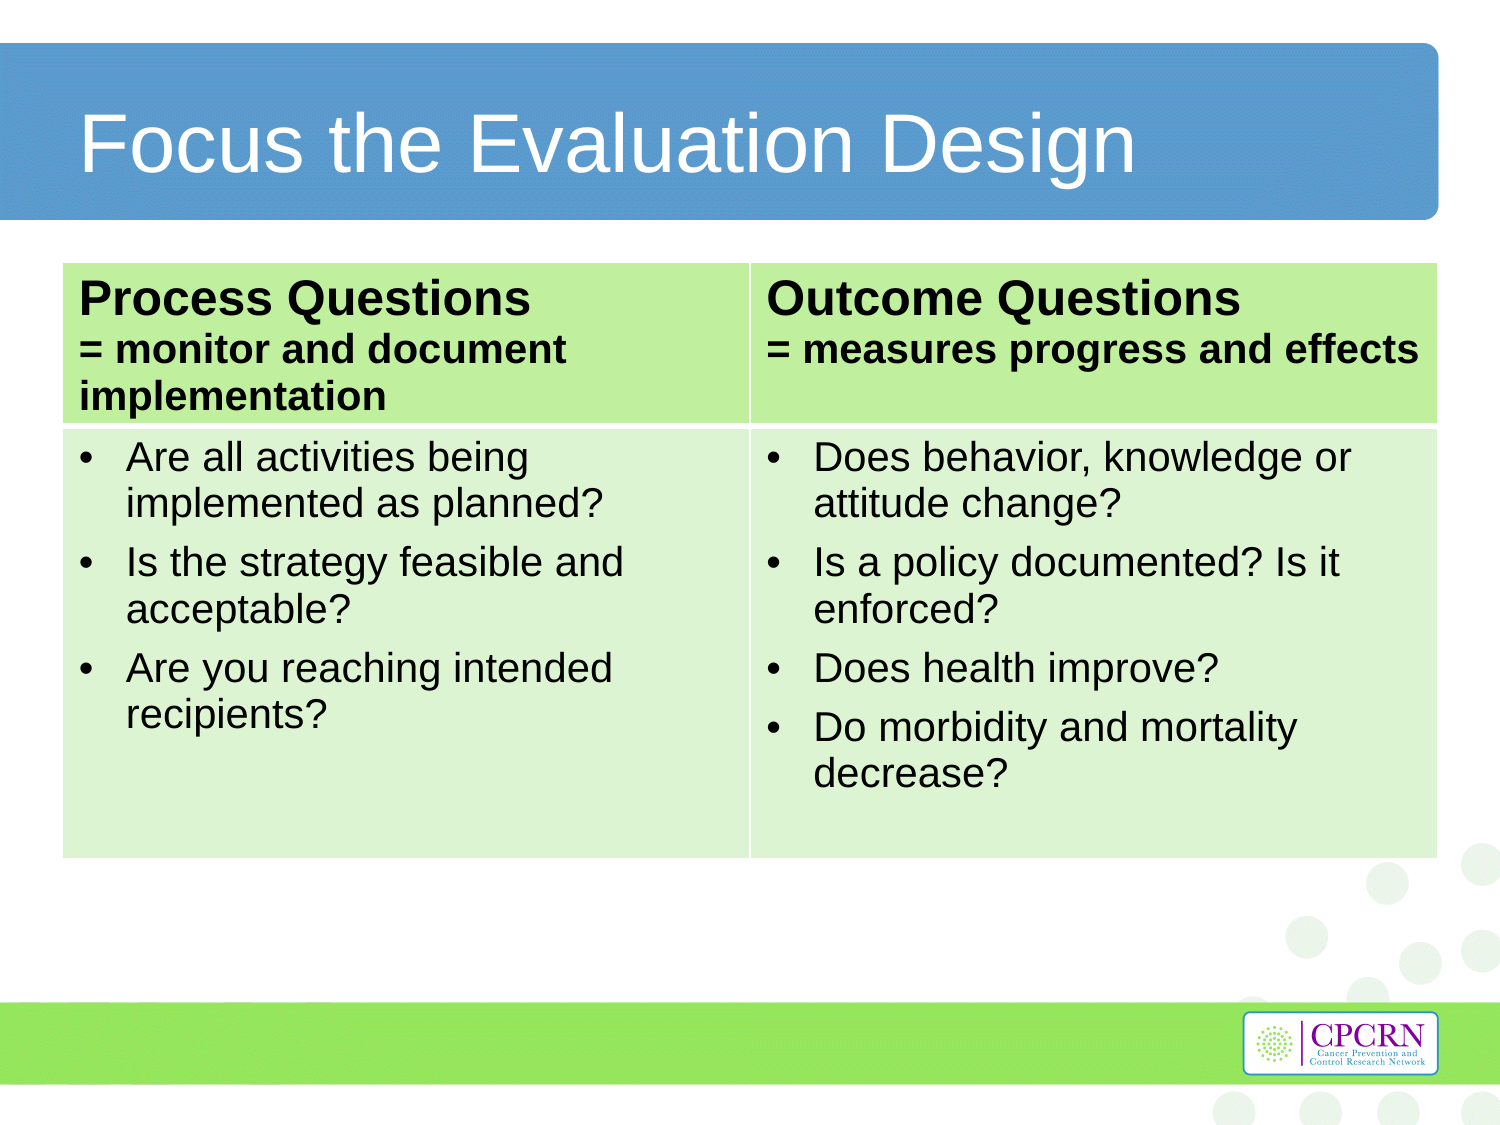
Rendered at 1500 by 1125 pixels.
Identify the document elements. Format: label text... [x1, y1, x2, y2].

table_cell Does behavior, knowledge or attitude change? Is a policy documented? Is it enforced? Does health improve? Do morbidity and mortality decrease? [751, 429, 1437, 858]
table_header Outcome Questions = measures progress and effects [751, 263, 1437, 423]
table_header Process Questions = monitor and document implementation [63, 263, 749, 423]
title Focus the Evaluation Design [63, 45, 1500, 233]
table_cell Are all activities being implemented as planned? Is the strategy feasible and acceptable? Are you reaching intended recipients? [63, 429, 749, 858]
picture [0, 0, 1500, 1125]
